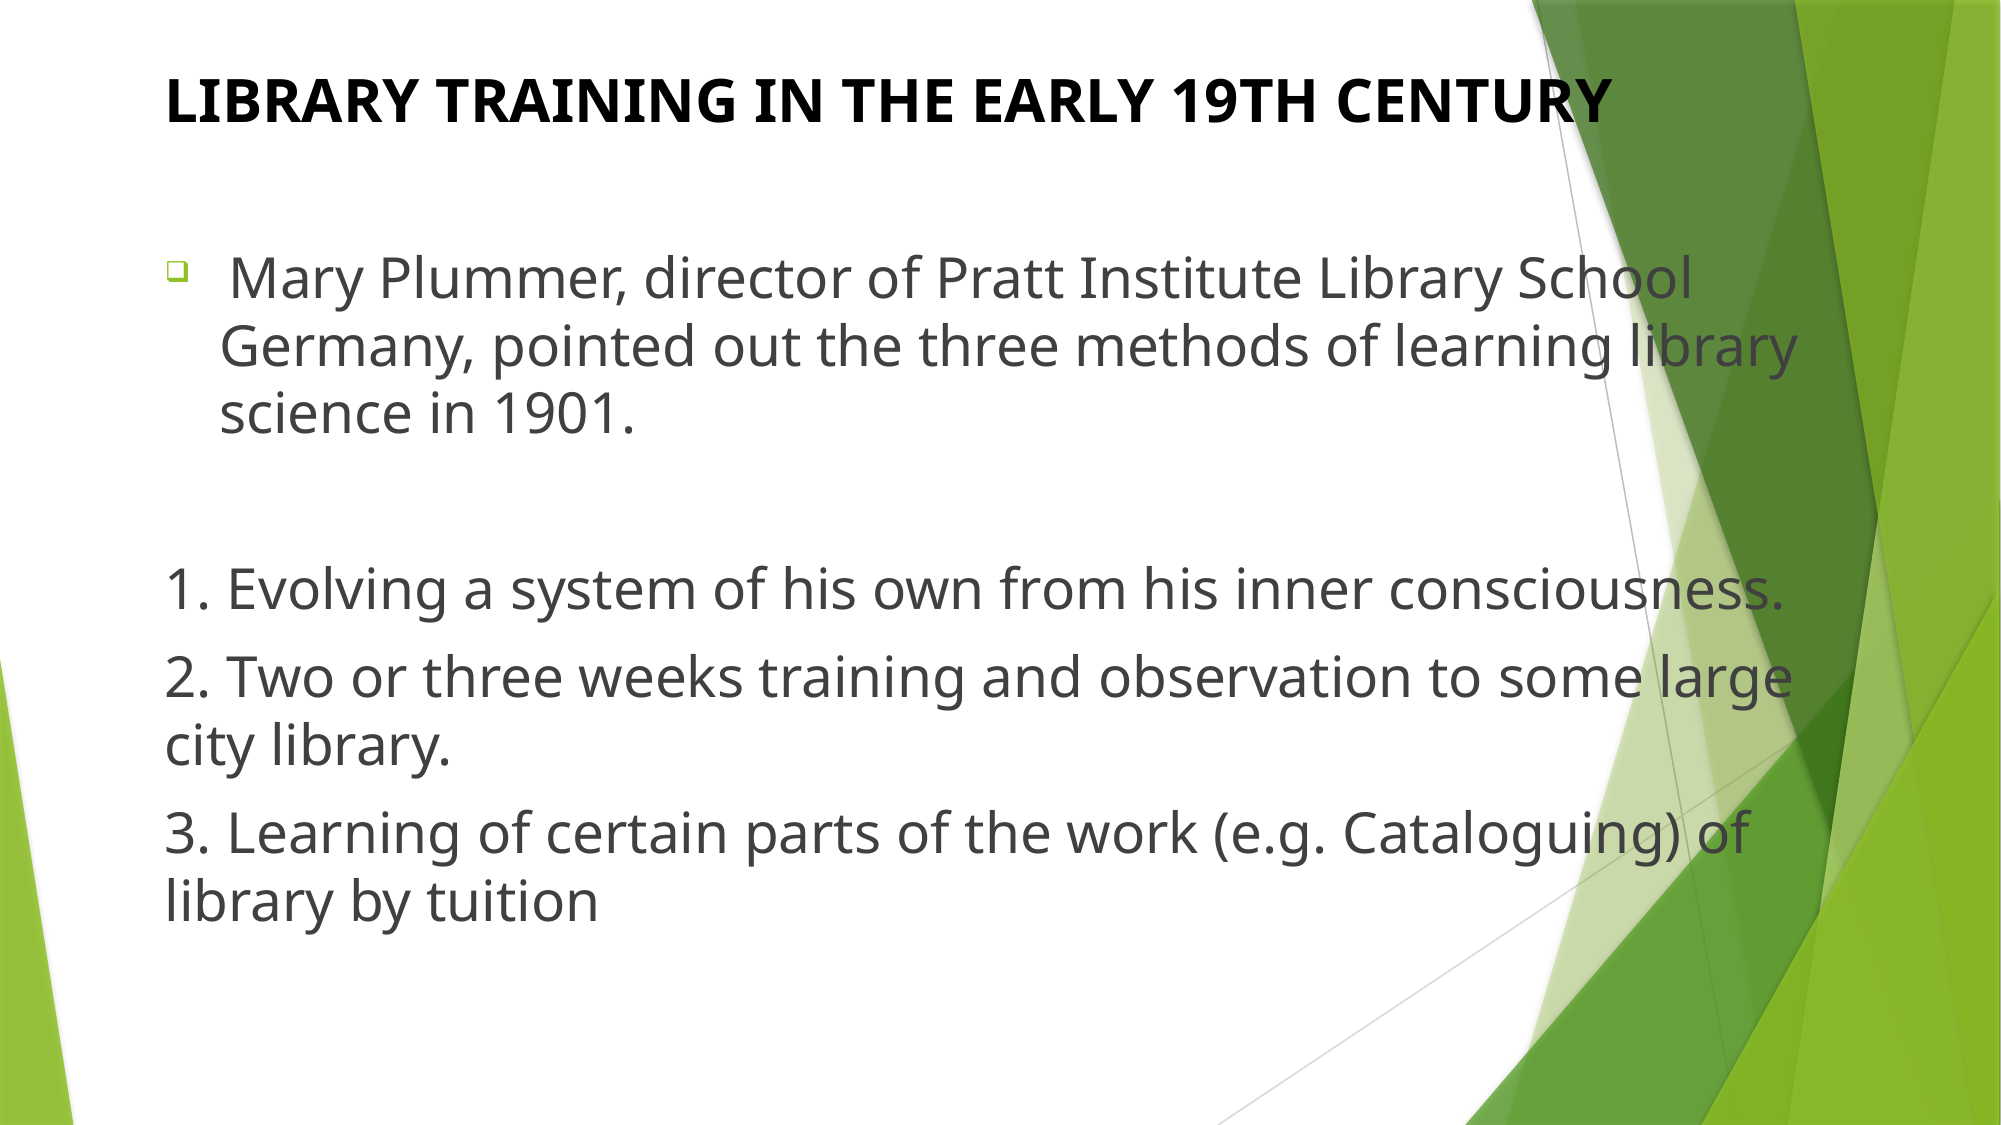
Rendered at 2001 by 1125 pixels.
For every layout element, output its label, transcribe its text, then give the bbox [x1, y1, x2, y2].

title LIBRARY TRAINING IN THE EARLY 19TH CENTURY [149, 54, 1850, 188]
list Mary Plummer, director of Pratt Institute Library School Germany, pointed out the three methods of learning library science in 1901. 1. Evolving a system of his own from his inner consciousness. 2. Two or three weeks training and observation to some large city library. 3. Learning of certain parts of the work (e.g. Cataloguing) of library by tuition [149, 234, 1850, 950]
